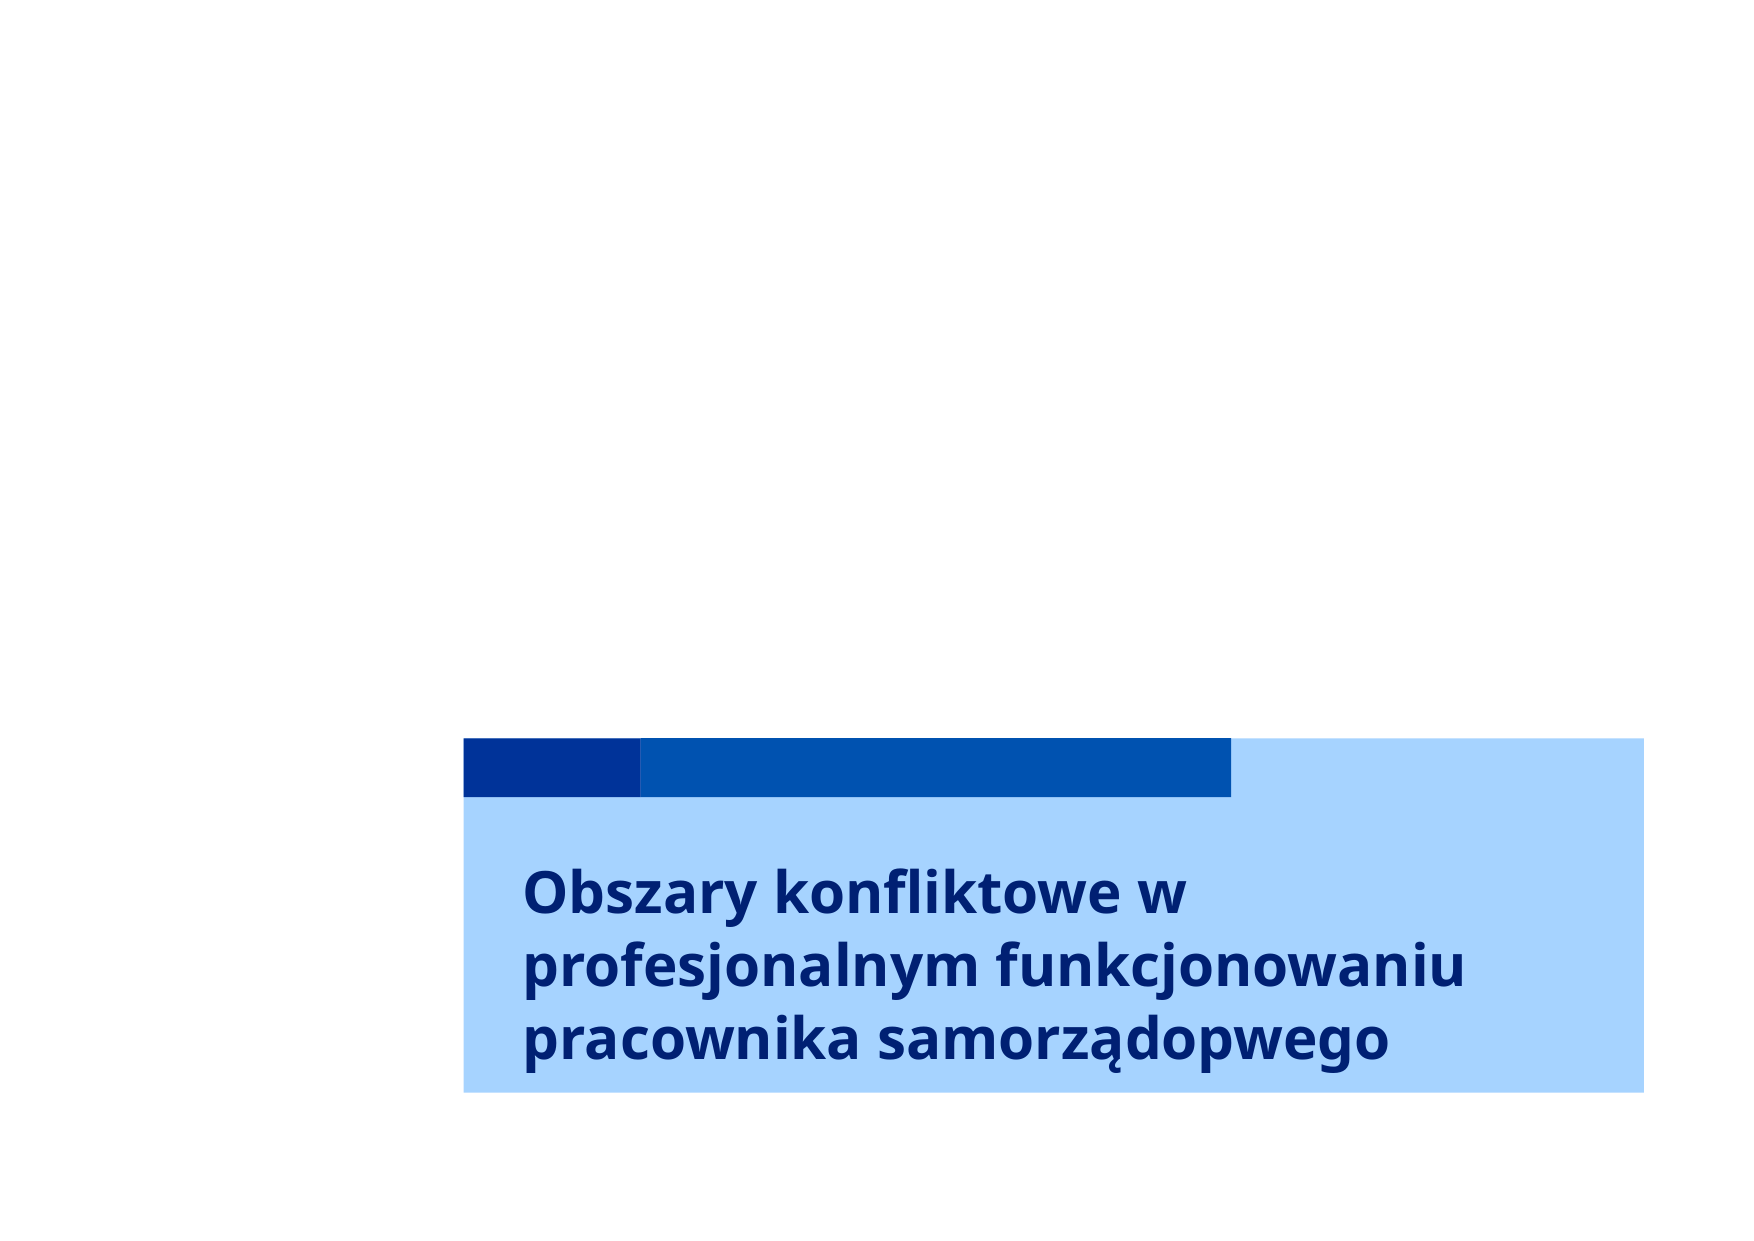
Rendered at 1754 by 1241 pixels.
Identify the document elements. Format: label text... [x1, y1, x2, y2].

title Obszary konfliktowe w profesjonalnym funkcjonowaniu pracownika samorządopwego [522, 852, 1586, 1069]
